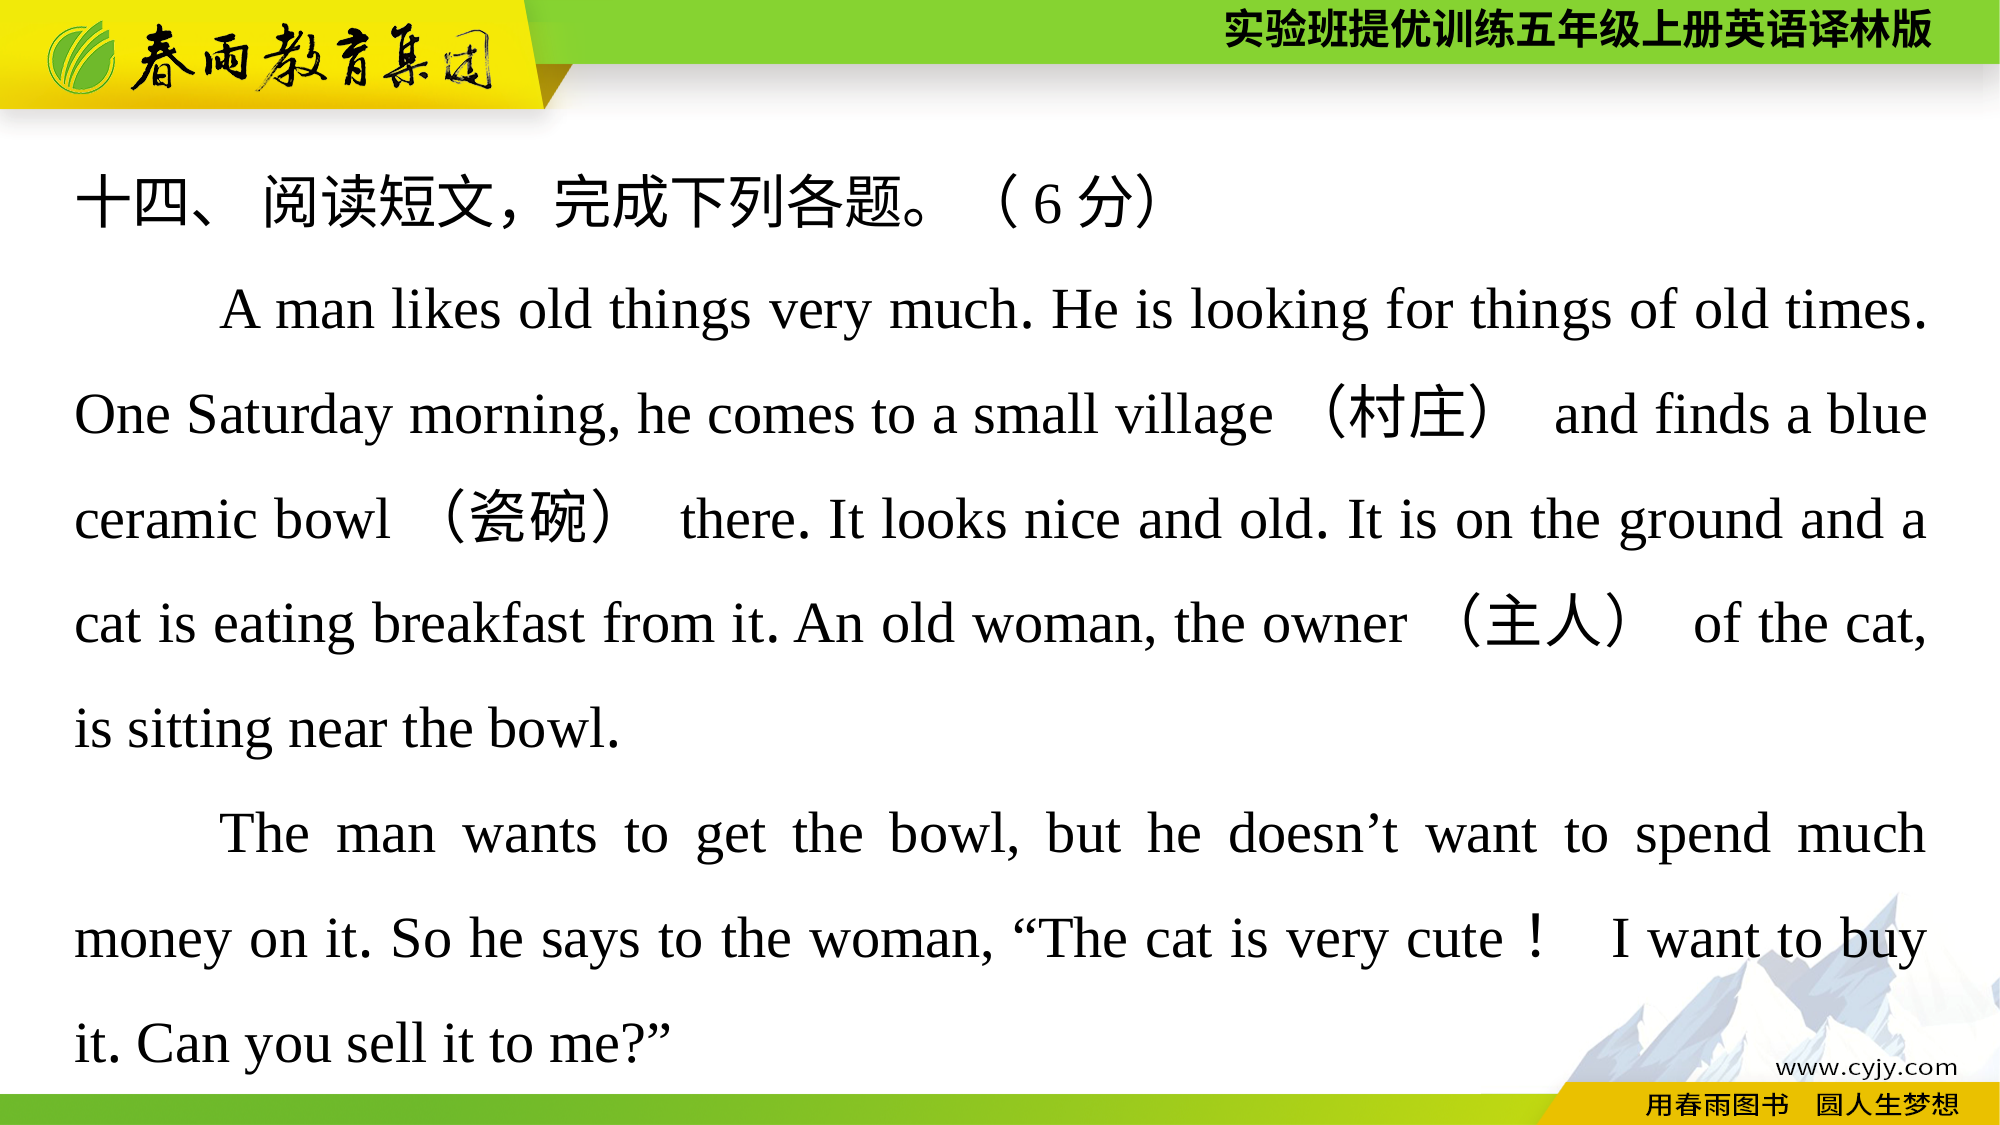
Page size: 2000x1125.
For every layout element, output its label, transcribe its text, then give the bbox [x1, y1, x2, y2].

picture [0, 0, 2000, 1125]
list 十四、 阅读短文，完成下列各题。（6分） A man likes old things very much. He is looking for things of old times. One Saturday morning, he comes to a small village（村庄） and finds a blue ceramic bowl（瓷碗） there. It looks nice and old. It is on the ground and a cat is eating breakfast from it. An old woman, the owner（主人） of the cat, is sitting near the bowl. The man wants to get the bowl, but he doesn’t want to spend much money on it. So he says to the woman, “The cat is very cute！ I want to buy it. Can you sell it to me?” [59, 122, 1944, 1092]
